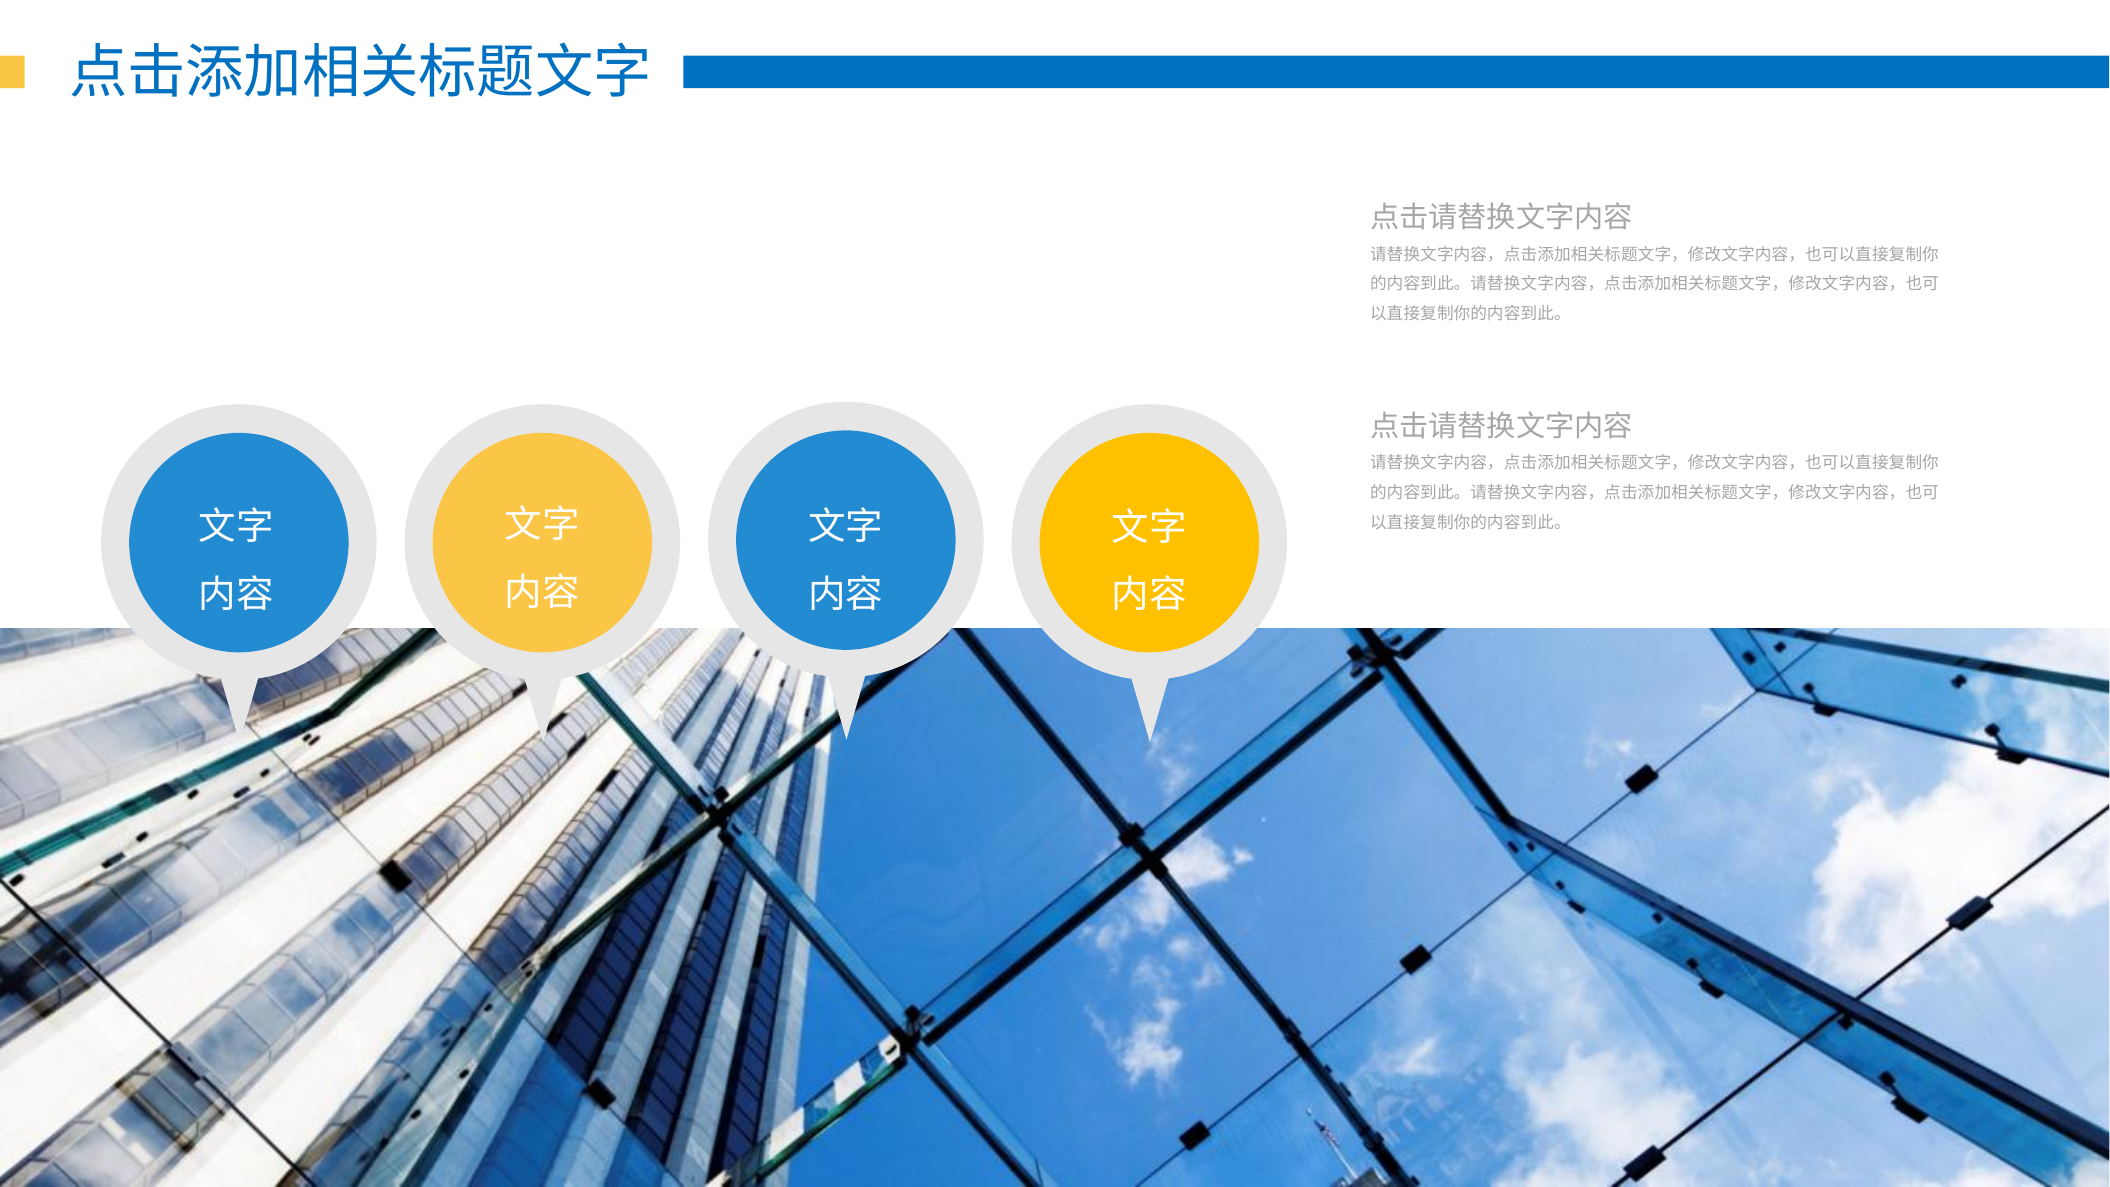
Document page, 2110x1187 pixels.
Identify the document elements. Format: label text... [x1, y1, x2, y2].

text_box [408, 435, 712, 711]
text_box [69, 435, 408, 711]
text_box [676, 433, 1015, 709]
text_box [980, 435, 1319, 711]
text_box [682, 55, 2110, 89]
text_box 点击添加相关标题文字 [54, 26, 667, 112]
text_box [0, 55, 26, 89]
text_box [0, 628, 2110, 1187]
text_box 点击请替换文字内容 请替换文字内容，点击添加相关标题文字，修改文字内容，也可以直接复制你的内容到此。请替换文字内容，点击添加相关标题文字，修改文字内容，也可以直接复制你的内容到此。 [1355, 382, 1970, 540]
text_box 点击请替换文字内容 请替换文字内容，点击添加相关标题文字，修改文字内容，也可以直接复制你的内容到此。请替换文字内容，点击添加相关标题文字，修改文字内容，也可以直接复制你的内容到此。 [1355, 173, 1970, 331]
